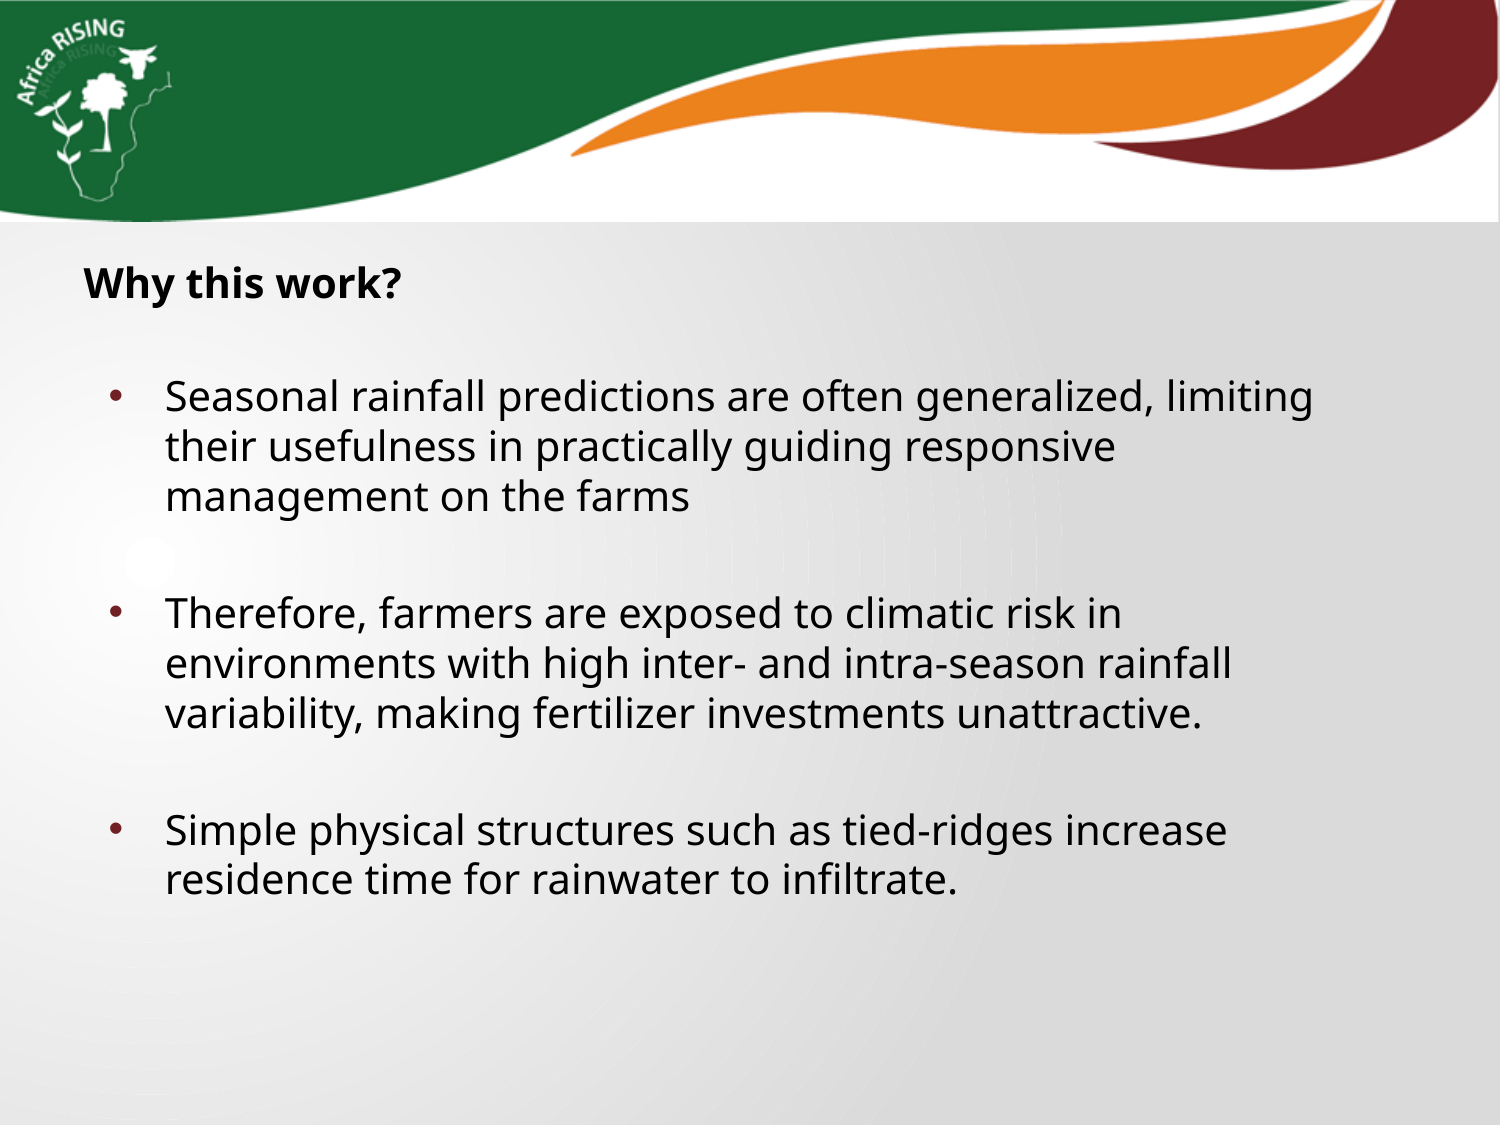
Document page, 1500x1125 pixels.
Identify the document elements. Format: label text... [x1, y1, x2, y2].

list Seasonal rainfall predictions are often generalized, limiting their usefulness in practically guiding responsive management on the farms Therefore, farmers are exposed to climatic risk in environments with high inter- and intra-season rainfall variability, making fertilizer investments unattractive. Simple physical structures such as tied-ridges increase residence time for rainwater to infiltrate. [75, 362, 1338, 1025]
text_box Why this work? [49, 249, 1313, 338]
picture [0, 0, 1499, 222]
